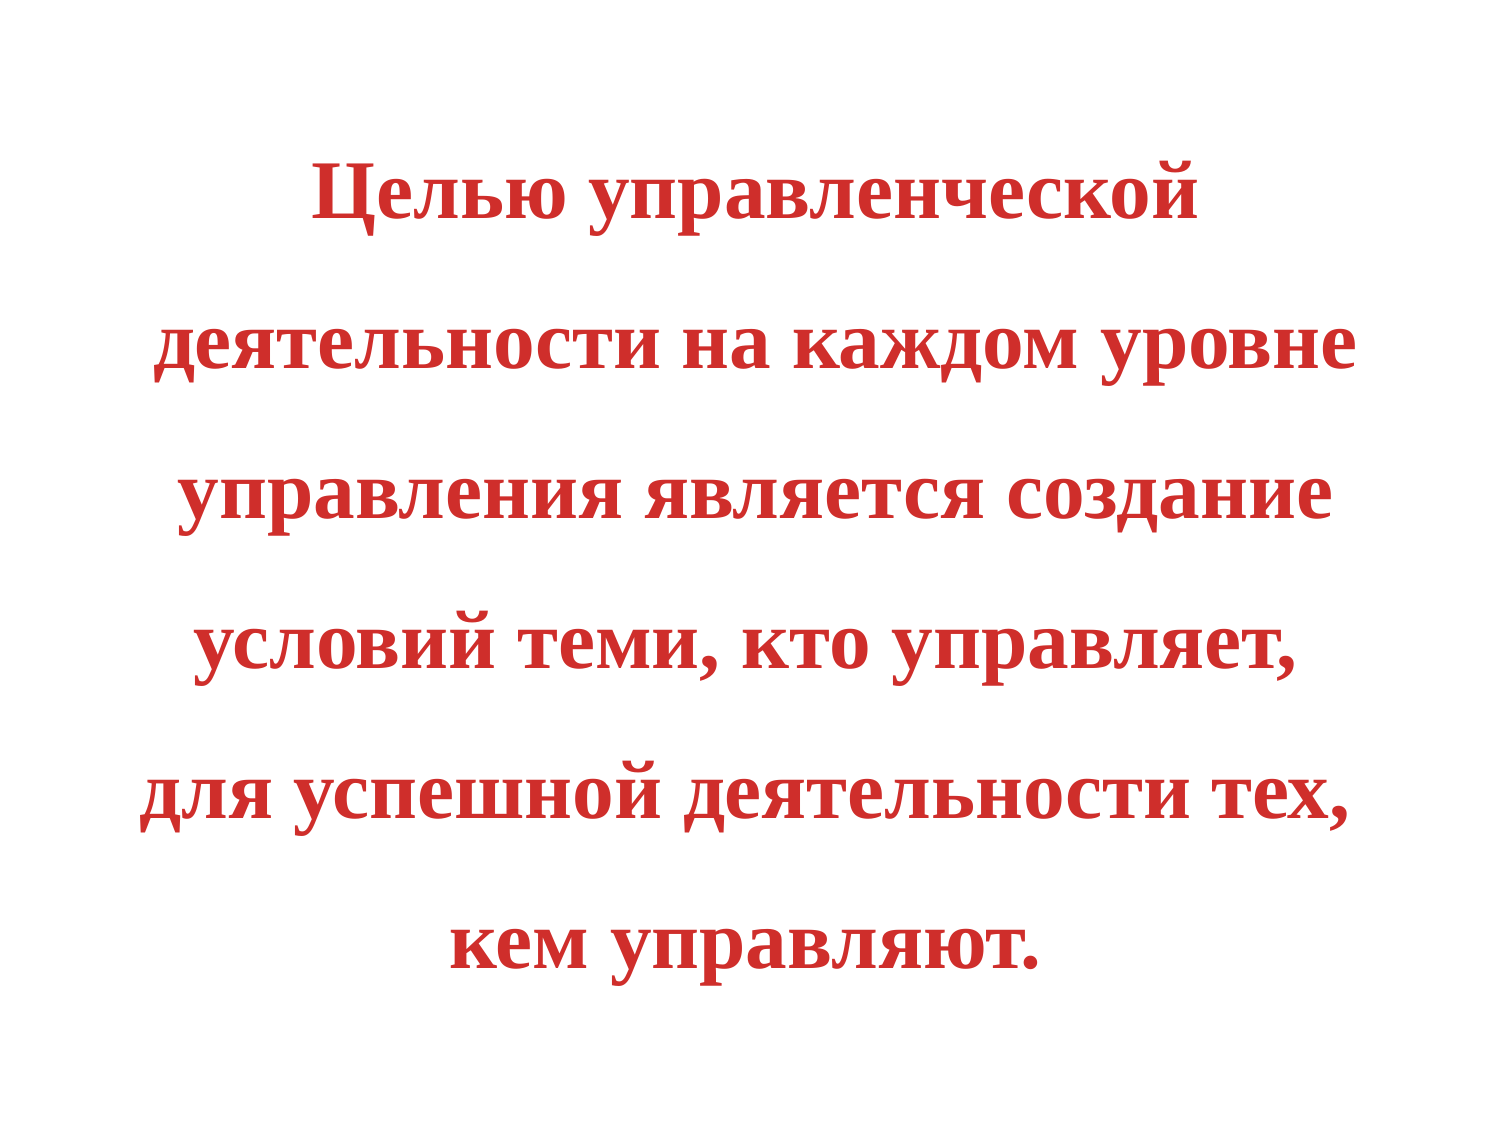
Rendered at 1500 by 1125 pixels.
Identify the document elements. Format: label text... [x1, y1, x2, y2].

text_box Целью управленческой деятельности на каждом уровне управления является создание условий теми, кто управляет, для успешной деятельности тех, кем управляют. [53, 78, 1459, 993]
